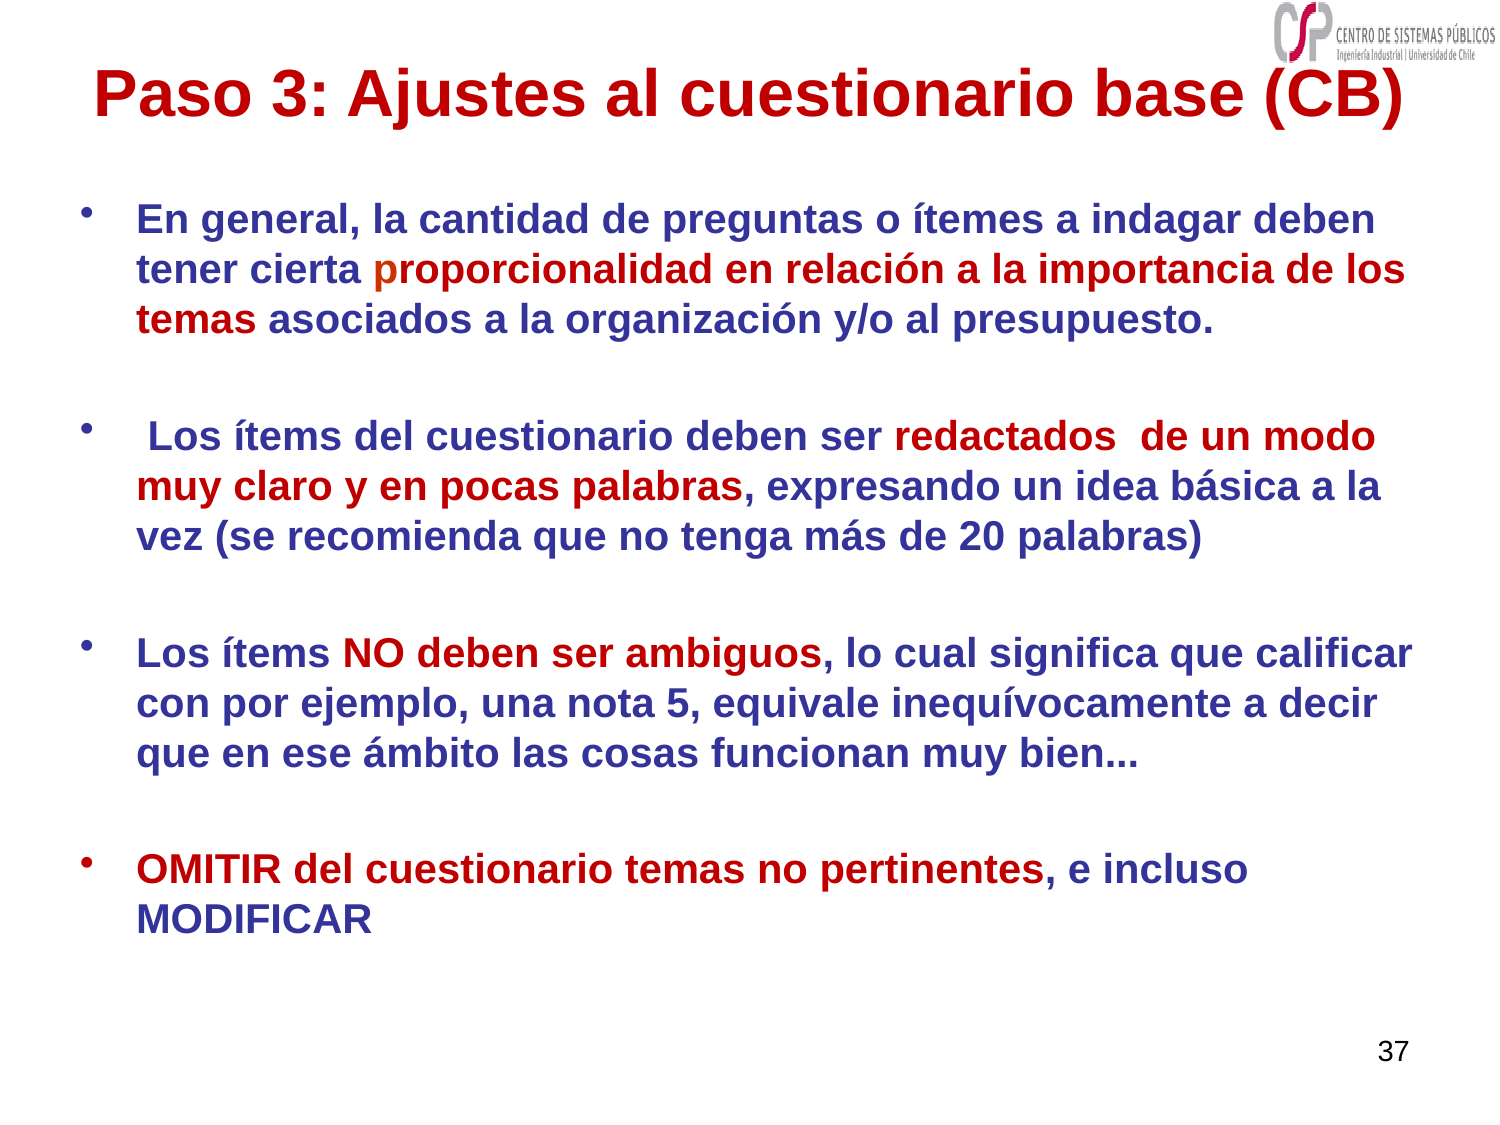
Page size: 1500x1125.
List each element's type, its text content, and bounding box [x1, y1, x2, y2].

slide_number 37 [1074, 1024, 1426, 1103]
picture [1269, 0, 1500, 67]
title Paso 3: Ajustes al cuestionario base (CB) [74, 0, 1426, 184]
list En general, la cantidad de preguntas o ítemes a indagar deben tener cierta proporcionalidad en relación a la importancia de los temas asociados a la organización y/o al presupuesto. Los ítems del cuestionario deben ser redactados de un modo muy claro y en pocas palabras, expresando un idea básica a la vez (se recomienda que no tenga más de 20 palabras) Los ítems NO deben ser ambiguos, lo cual significa que calificar con por ejemplo, una nota 5, equivale inequívocamente a decir que en ese ámbito las cosas funcionan muy bien... OMITIR del cuestionario temas no pertinentes, e incluso MODIFICAR [64, 184, 1437, 1125]
